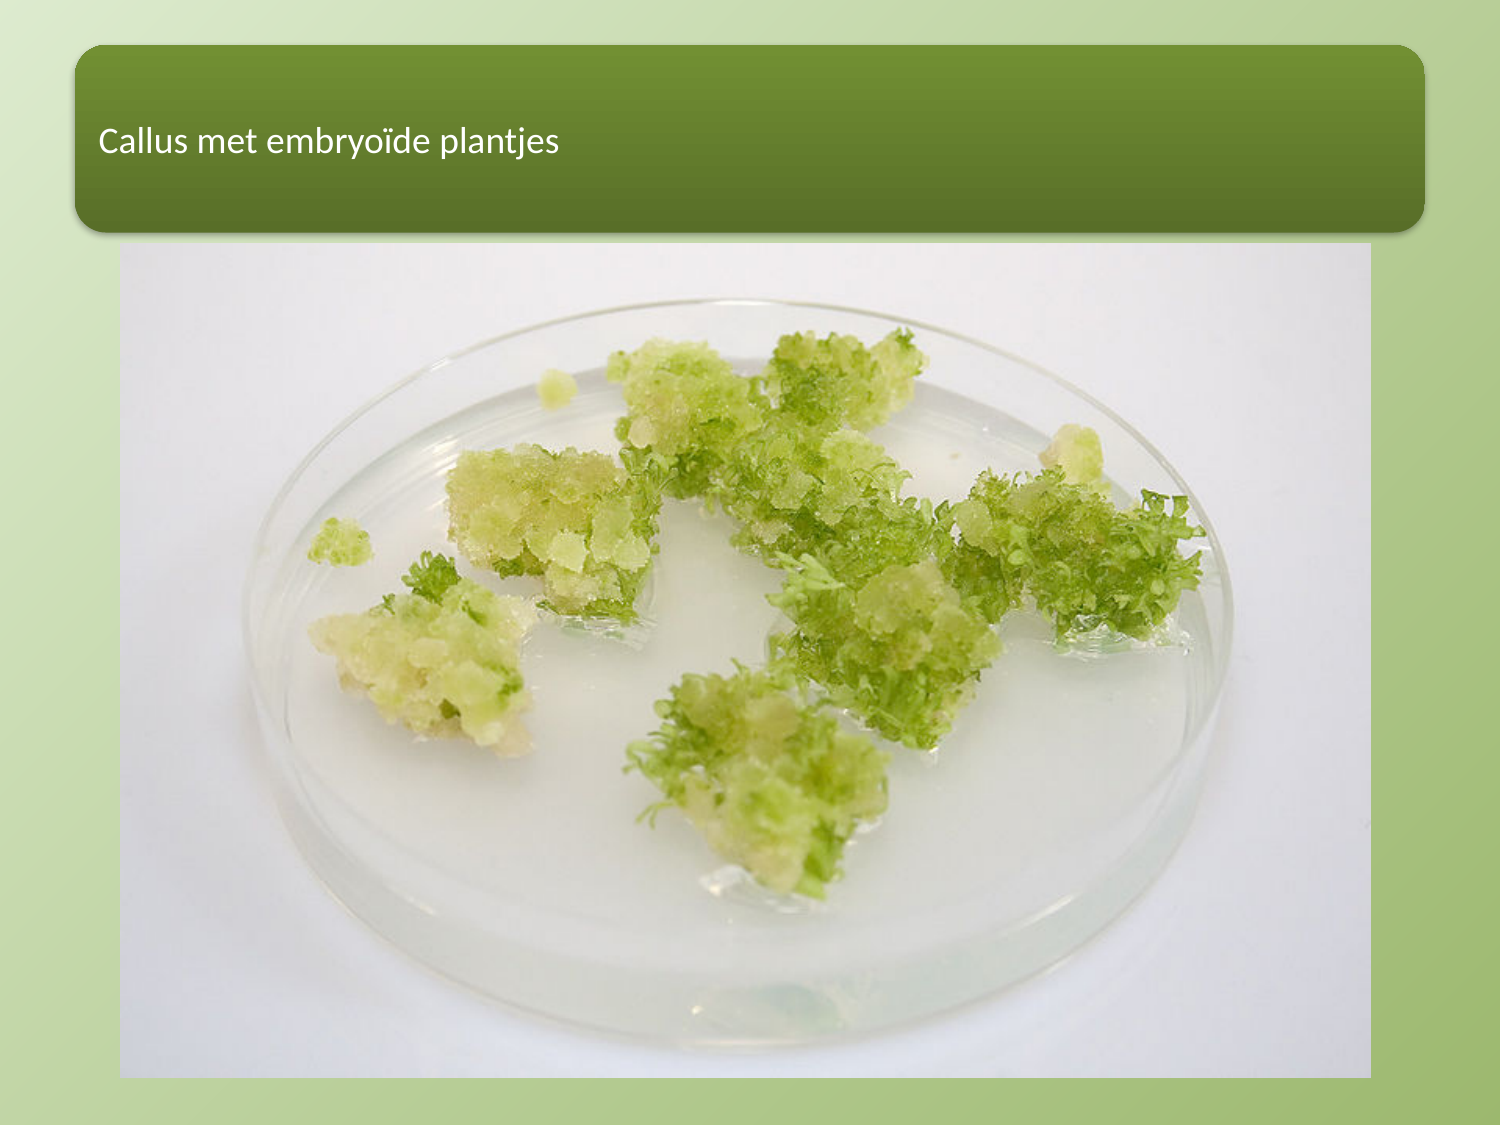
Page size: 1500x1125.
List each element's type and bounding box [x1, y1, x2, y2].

text_box [74, 44, 1426, 233]
picture [120, 243, 1372, 1079]
